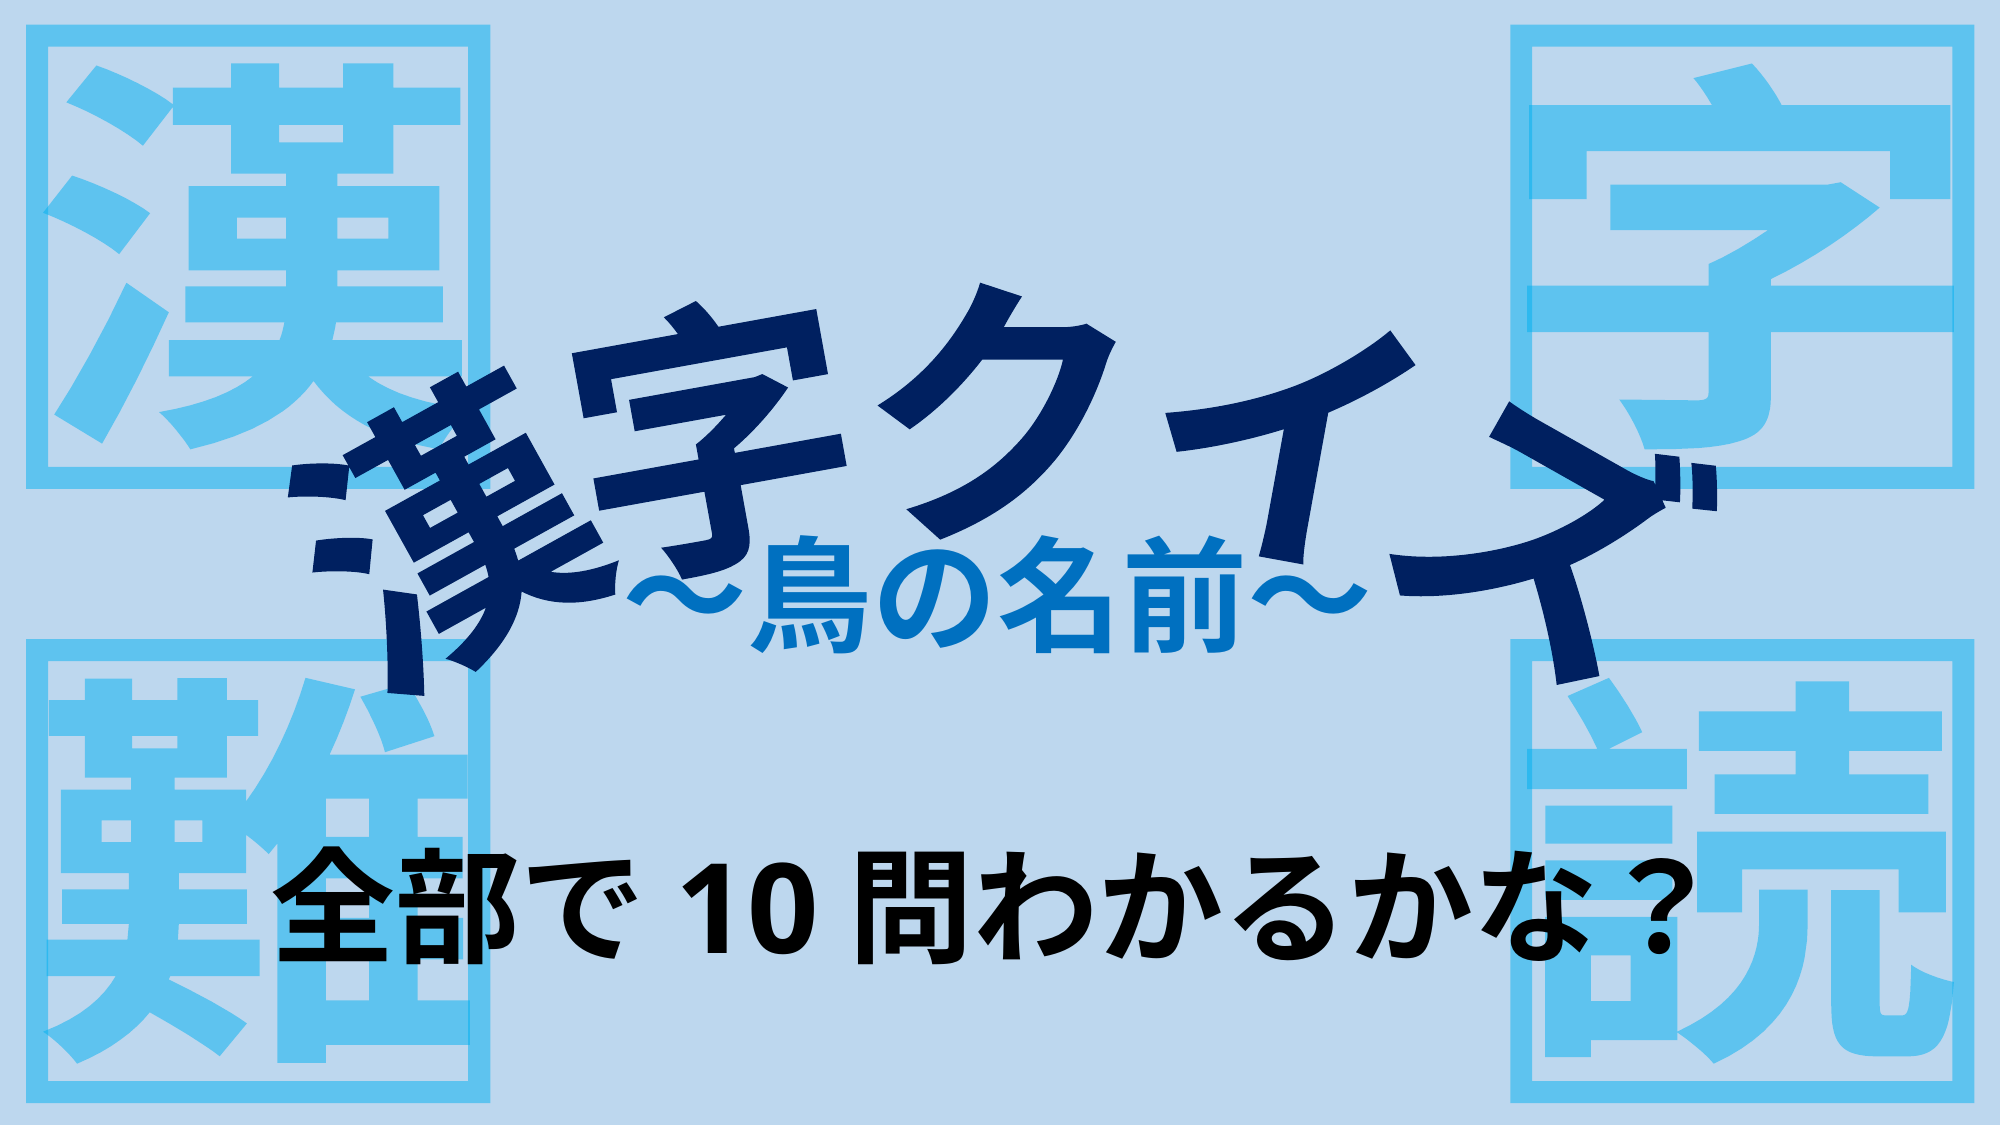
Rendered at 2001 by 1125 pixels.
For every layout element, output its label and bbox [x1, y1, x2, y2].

text_box [0, 0, 2000, 1125]
